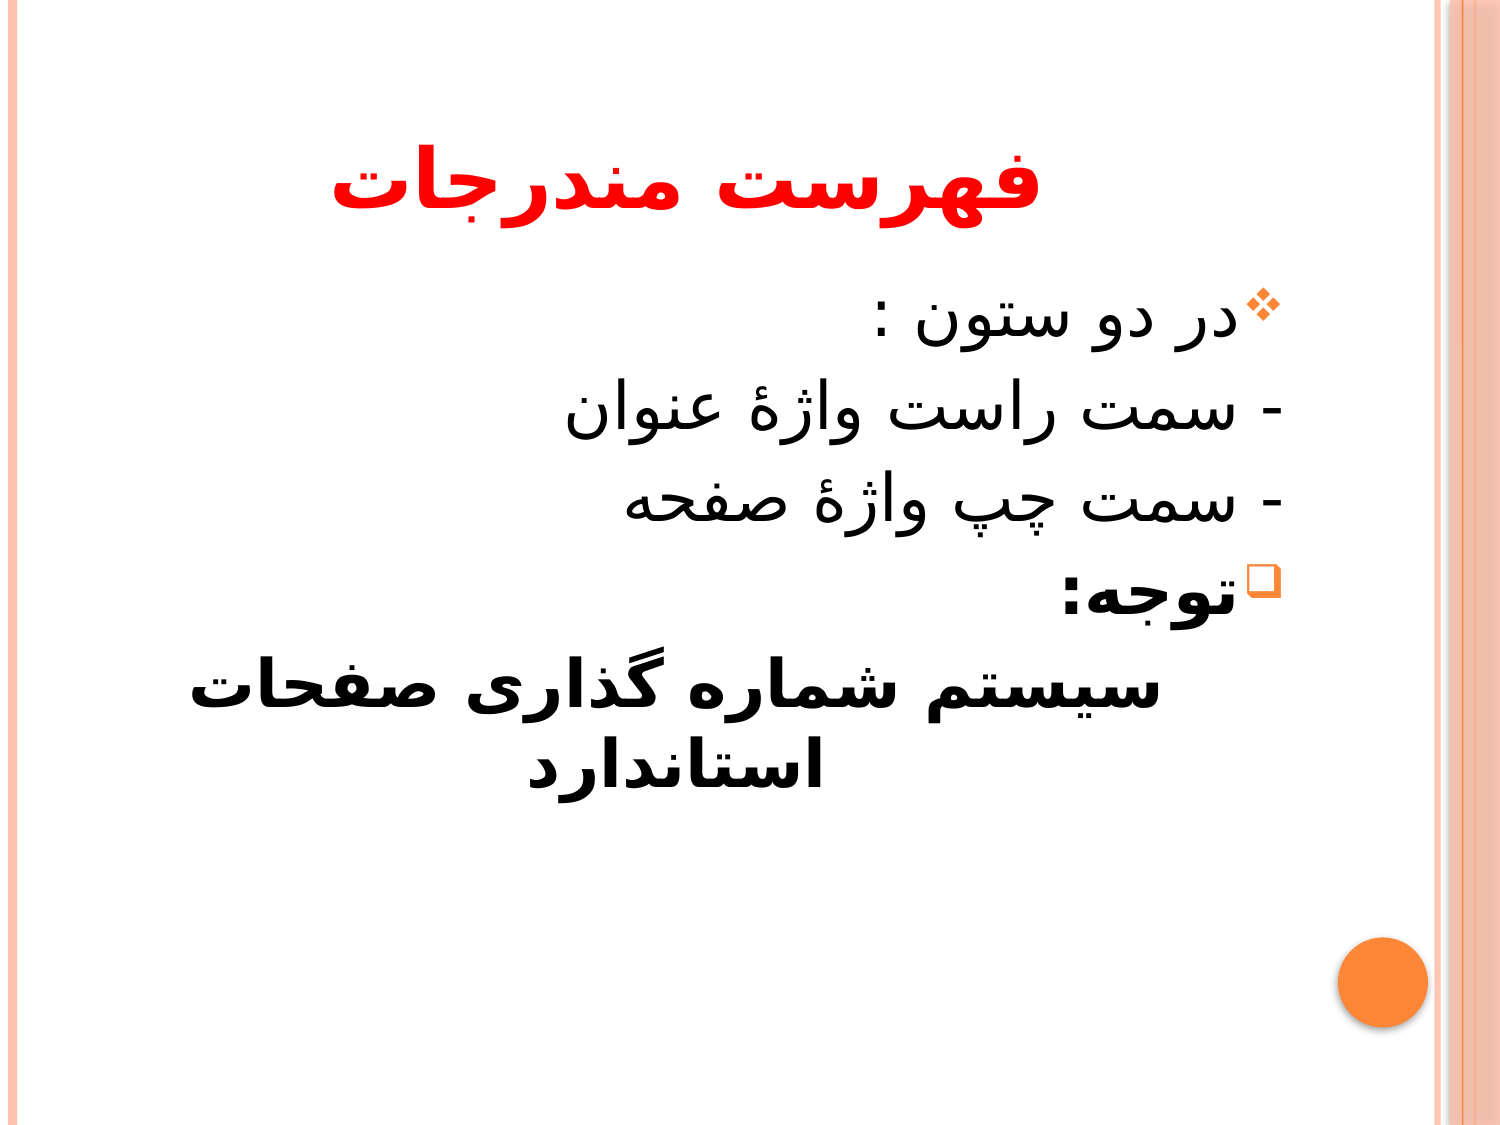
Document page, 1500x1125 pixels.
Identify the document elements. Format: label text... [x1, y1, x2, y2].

title فهرست مندرجات [75, 45, 1300, 233]
list در دو ستون : - سمت راست واژۀ عنوان - سمت چپ واژۀ صفحه توجه: سیستم شماره گذاری صفحات استاندارد [75, 262, 1300, 1062]
